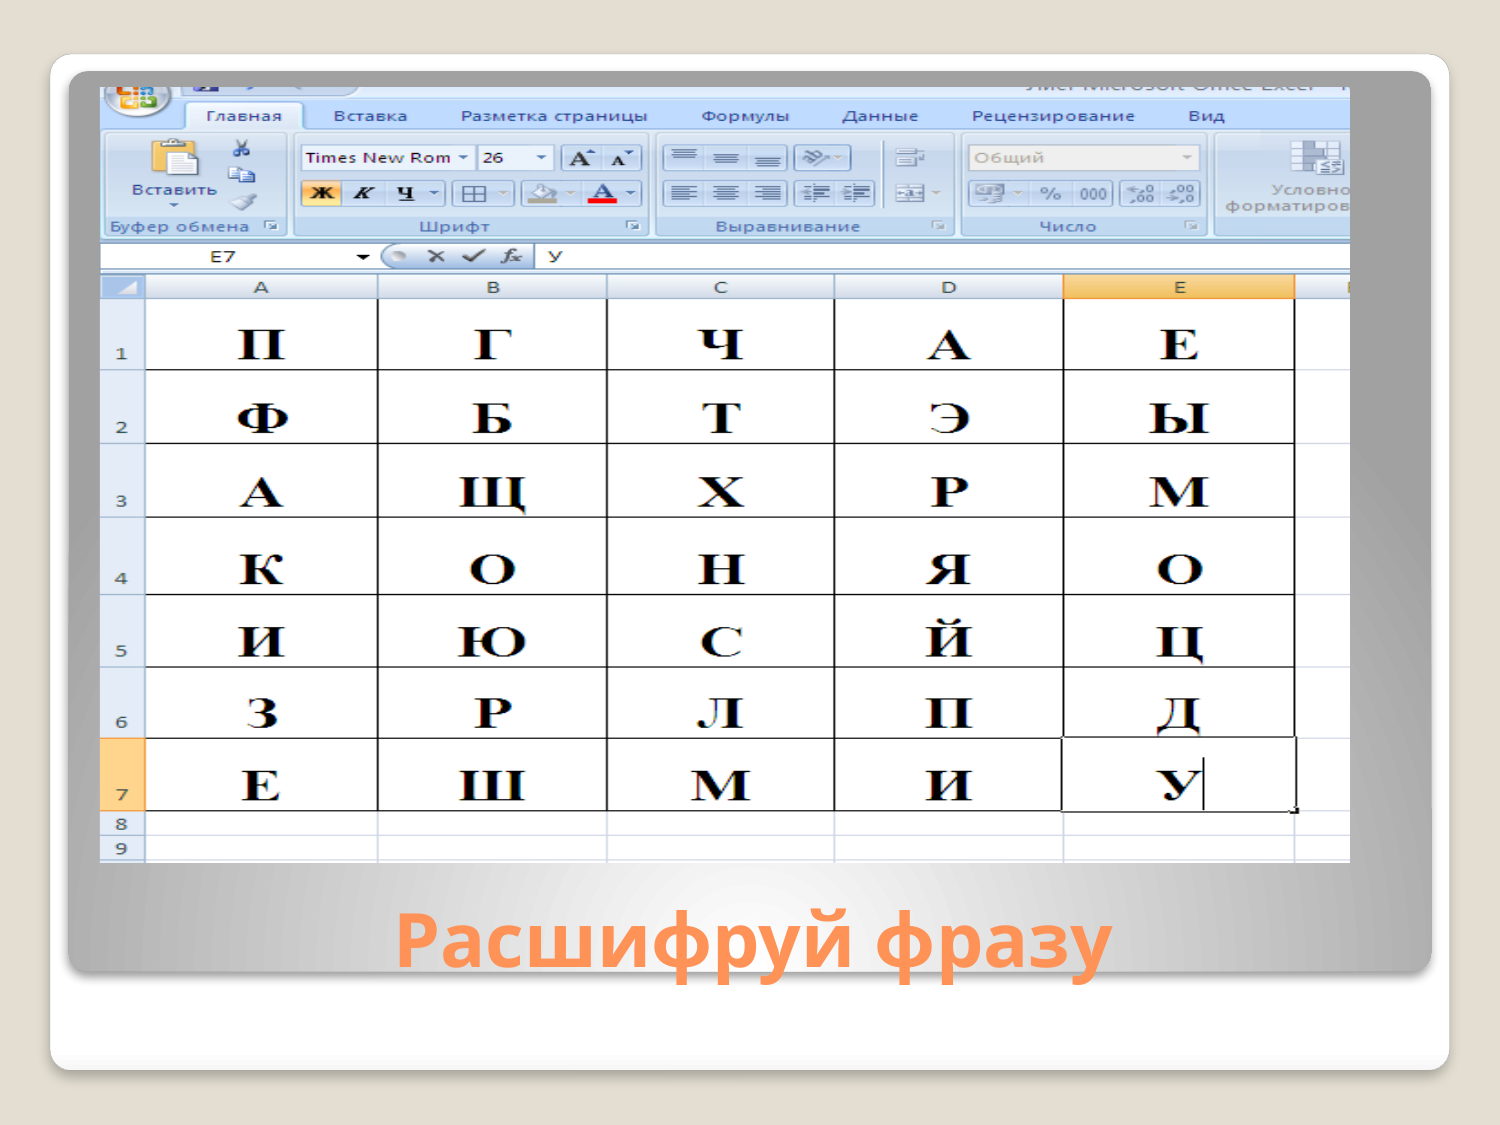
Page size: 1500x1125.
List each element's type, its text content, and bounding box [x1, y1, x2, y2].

picture [99, 87, 1351, 863]
title Расшифруй фразу [82, 817, 1425, 990]
